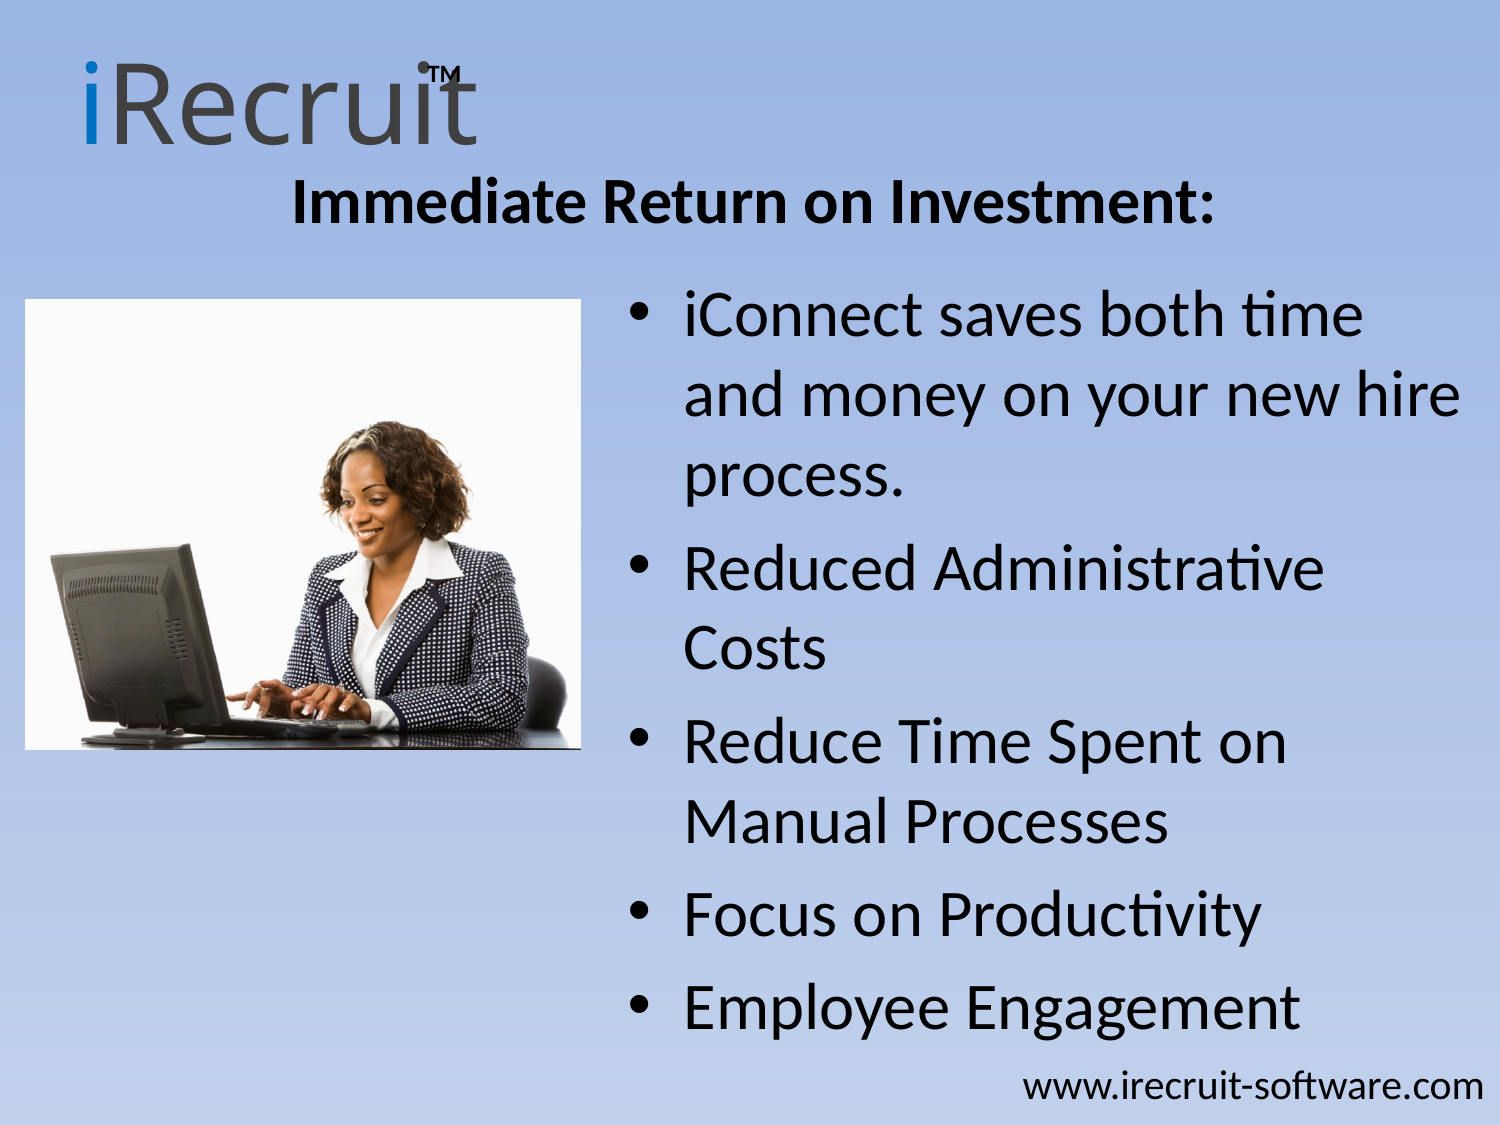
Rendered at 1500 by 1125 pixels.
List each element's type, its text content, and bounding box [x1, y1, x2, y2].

text_box www.irecruit-software.com [950, 1050, 1500, 1115]
title Immediate Return on Investment: [79, 149, 1430, 246]
list iConnect saves both time and money on your new hire process. Reduced Administrative Costs Reduce Time Spent on Manual Processes Focus on Productivity Employee Engagement [612, 262, 1488, 1038]
text_box iRecruit [62, 24, 538, 175]
text_box TM [412, 50, 538, 95]
picture [25, 299, 582, 751]
